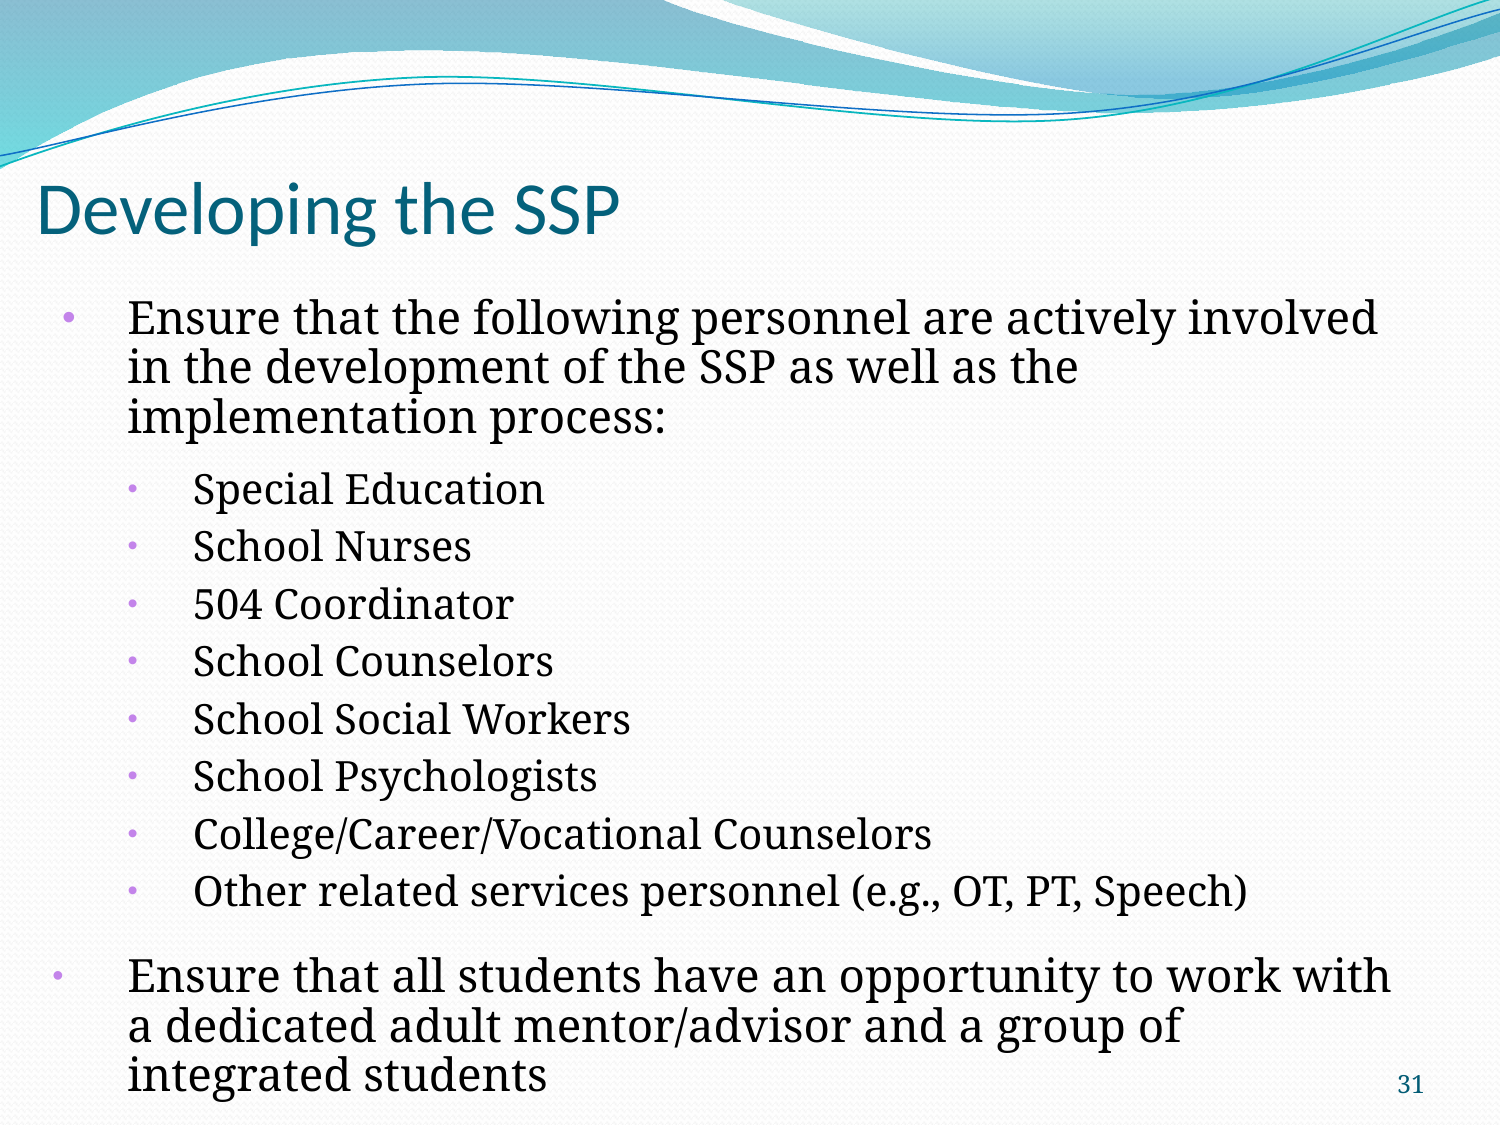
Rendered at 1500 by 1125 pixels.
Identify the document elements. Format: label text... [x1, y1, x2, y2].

list Ensure that the following personnel are actively involved in the development of the SSP as well as the implementation process: Special Education School Nurses 504 Coordinator School Counselors School Social Workers School Psychologists College/Career/Vocational Counselors Other related services personnel (e.g., OT, PT, Speech) Ensure that all students have an opportunity to work with a dedicated adult mentor/advisor and a group of integrated students [37, 287, 1425, 1125]
slide_number 31 [1299, 1042, 1425, 1103]
title Developing the SSP [35, 99, 1263, 250]
